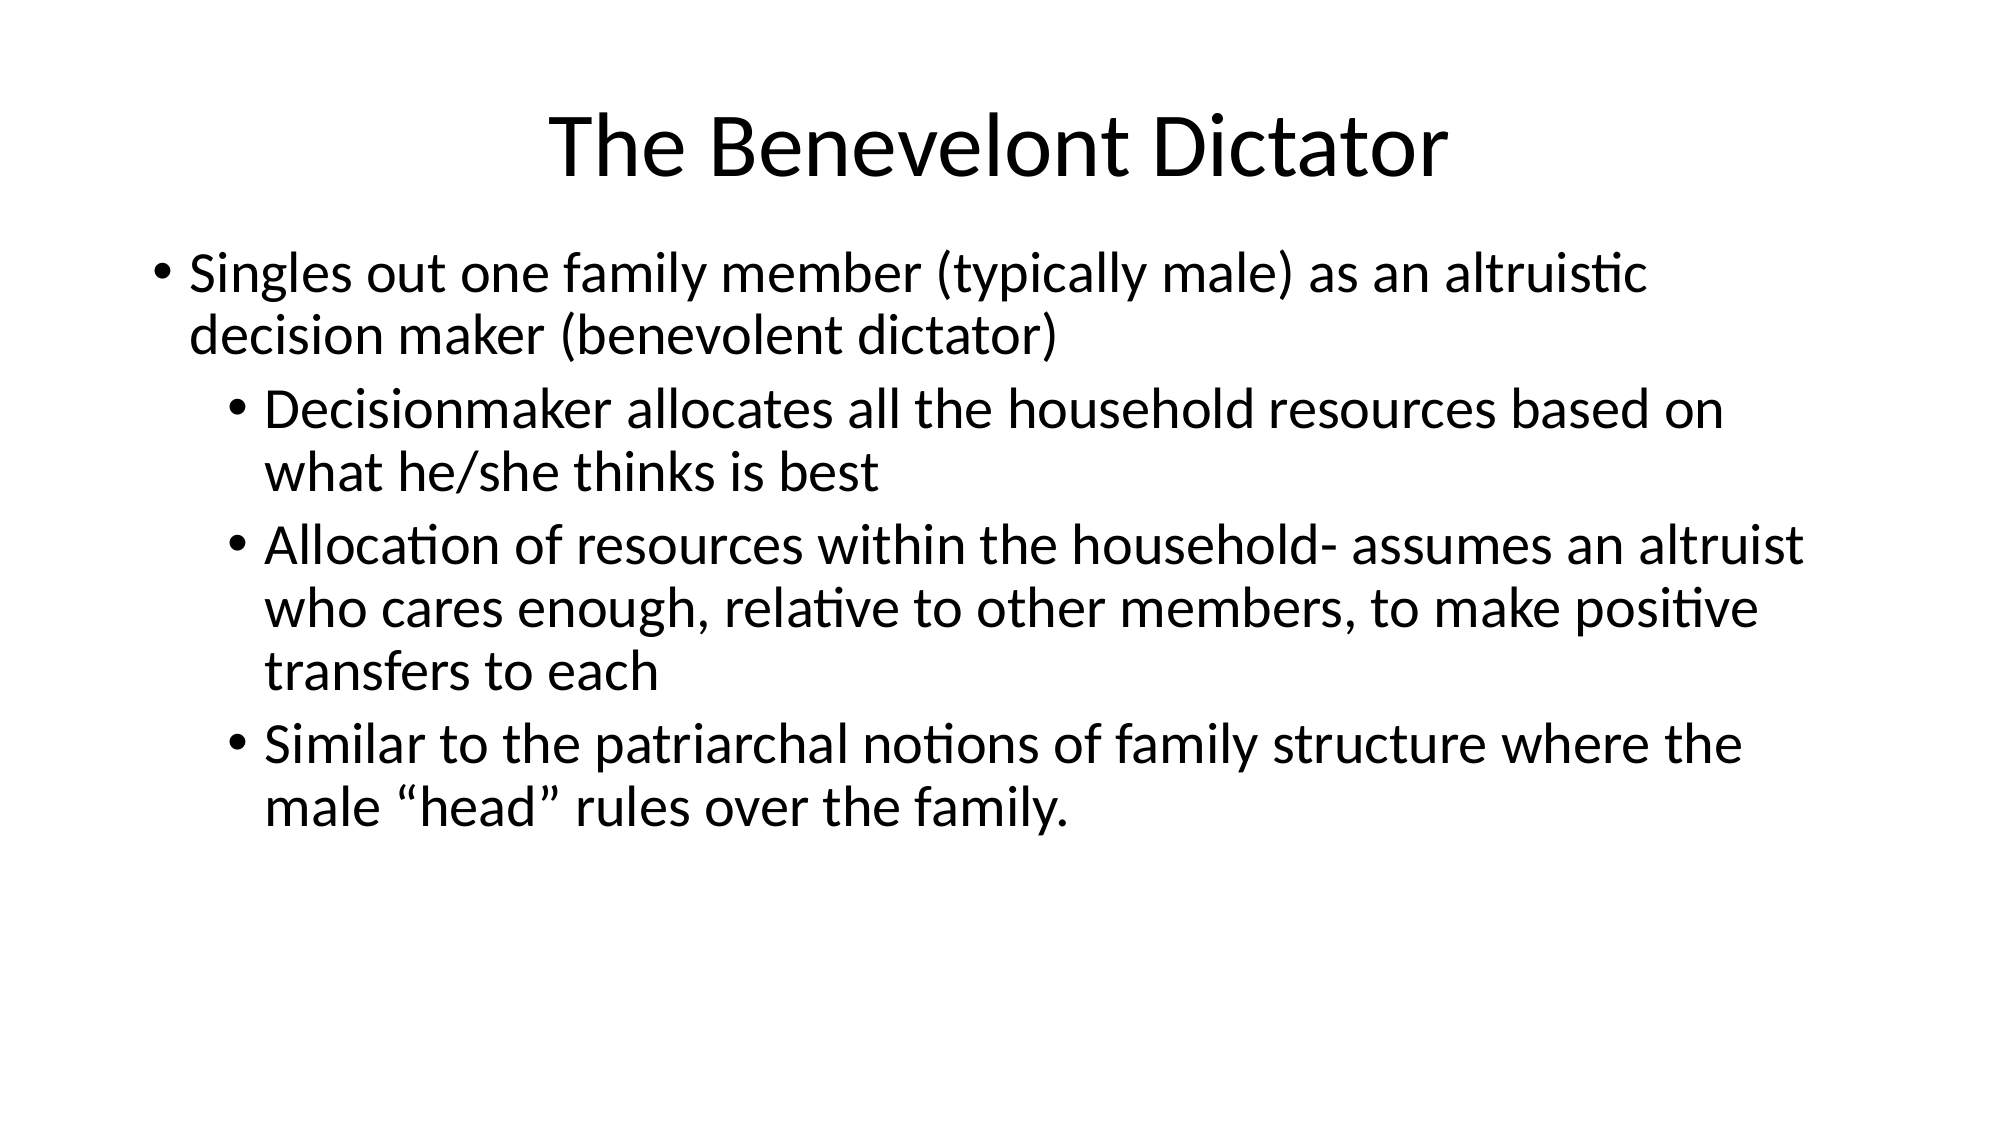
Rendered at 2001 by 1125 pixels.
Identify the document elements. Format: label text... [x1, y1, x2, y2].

title The Benevelont Dictator [137, 59, 1863, 234]
list Singles out one family member (typically male) as an altruistic decision maker (benevolent dictator) Decisionmaker allocates all the household resources based on what he/she thinks is best Allocation of resources within the household- assumes an altruist who cares enough, relative to other members, to make positive transfers to each Similar to the patriarchal notions of family structure where the male “head” rules over the family. [137, 234, 1863, 1014]
